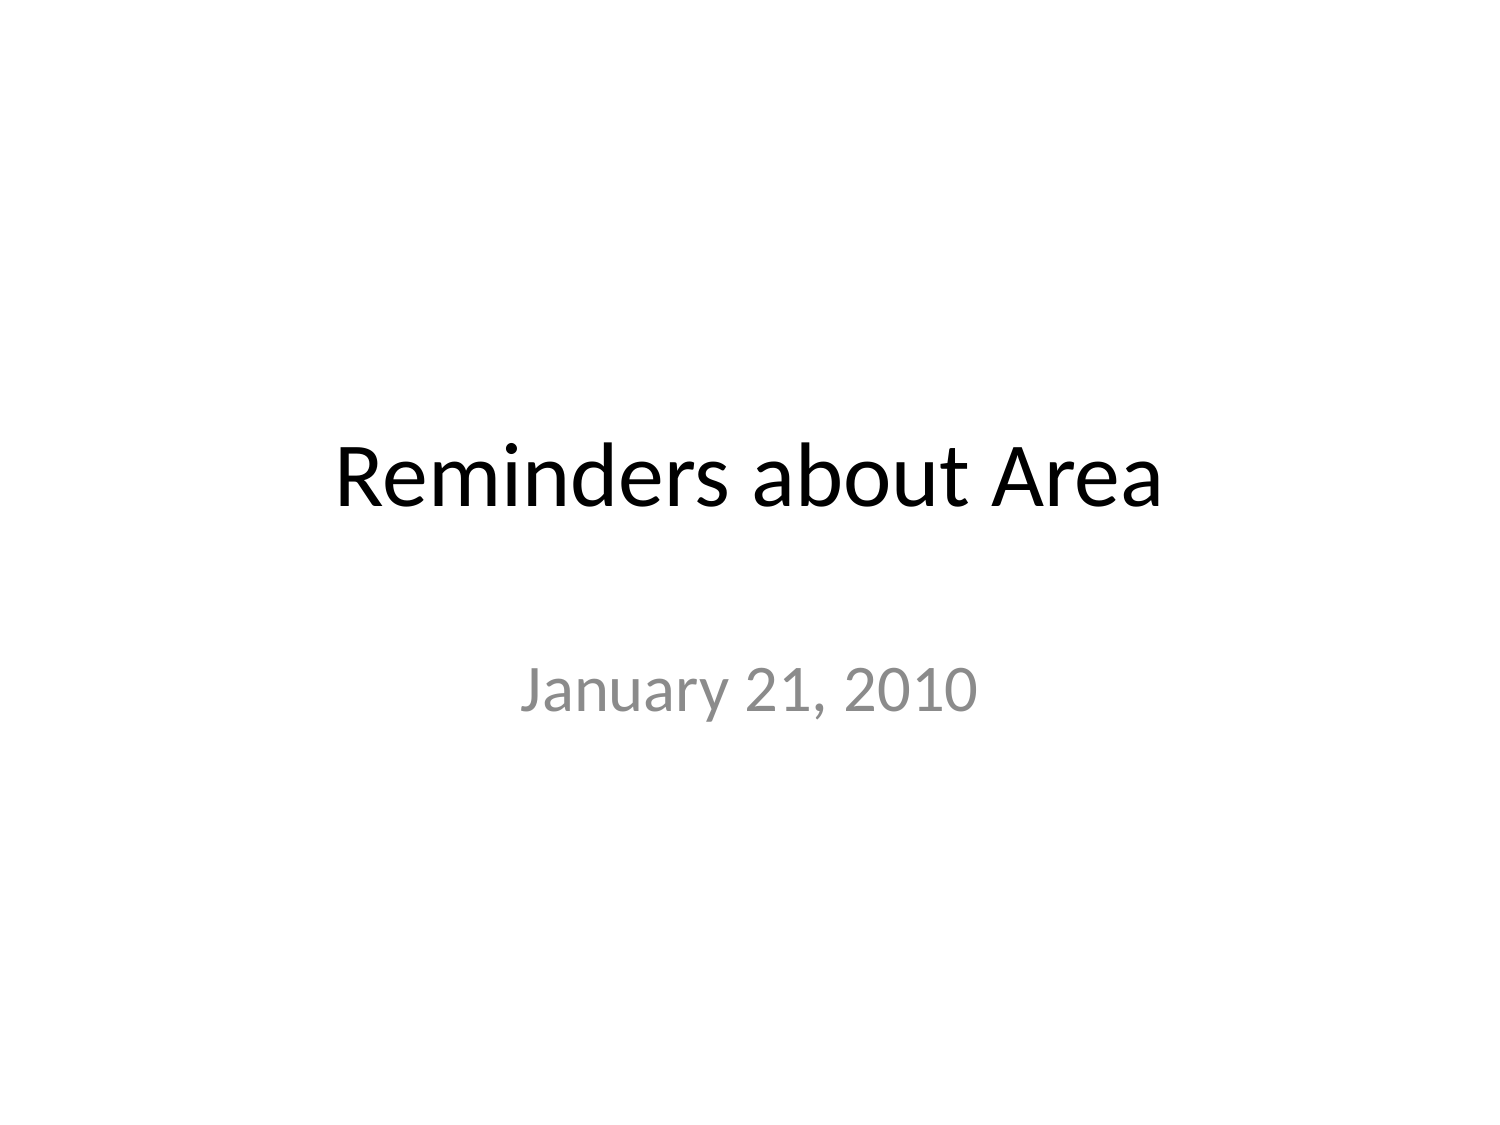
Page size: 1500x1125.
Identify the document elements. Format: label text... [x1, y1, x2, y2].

subtitle January 21, 2010 [225, 637, 1275, 925]
title Reminders about Area [112, 349, 1388, 591]
